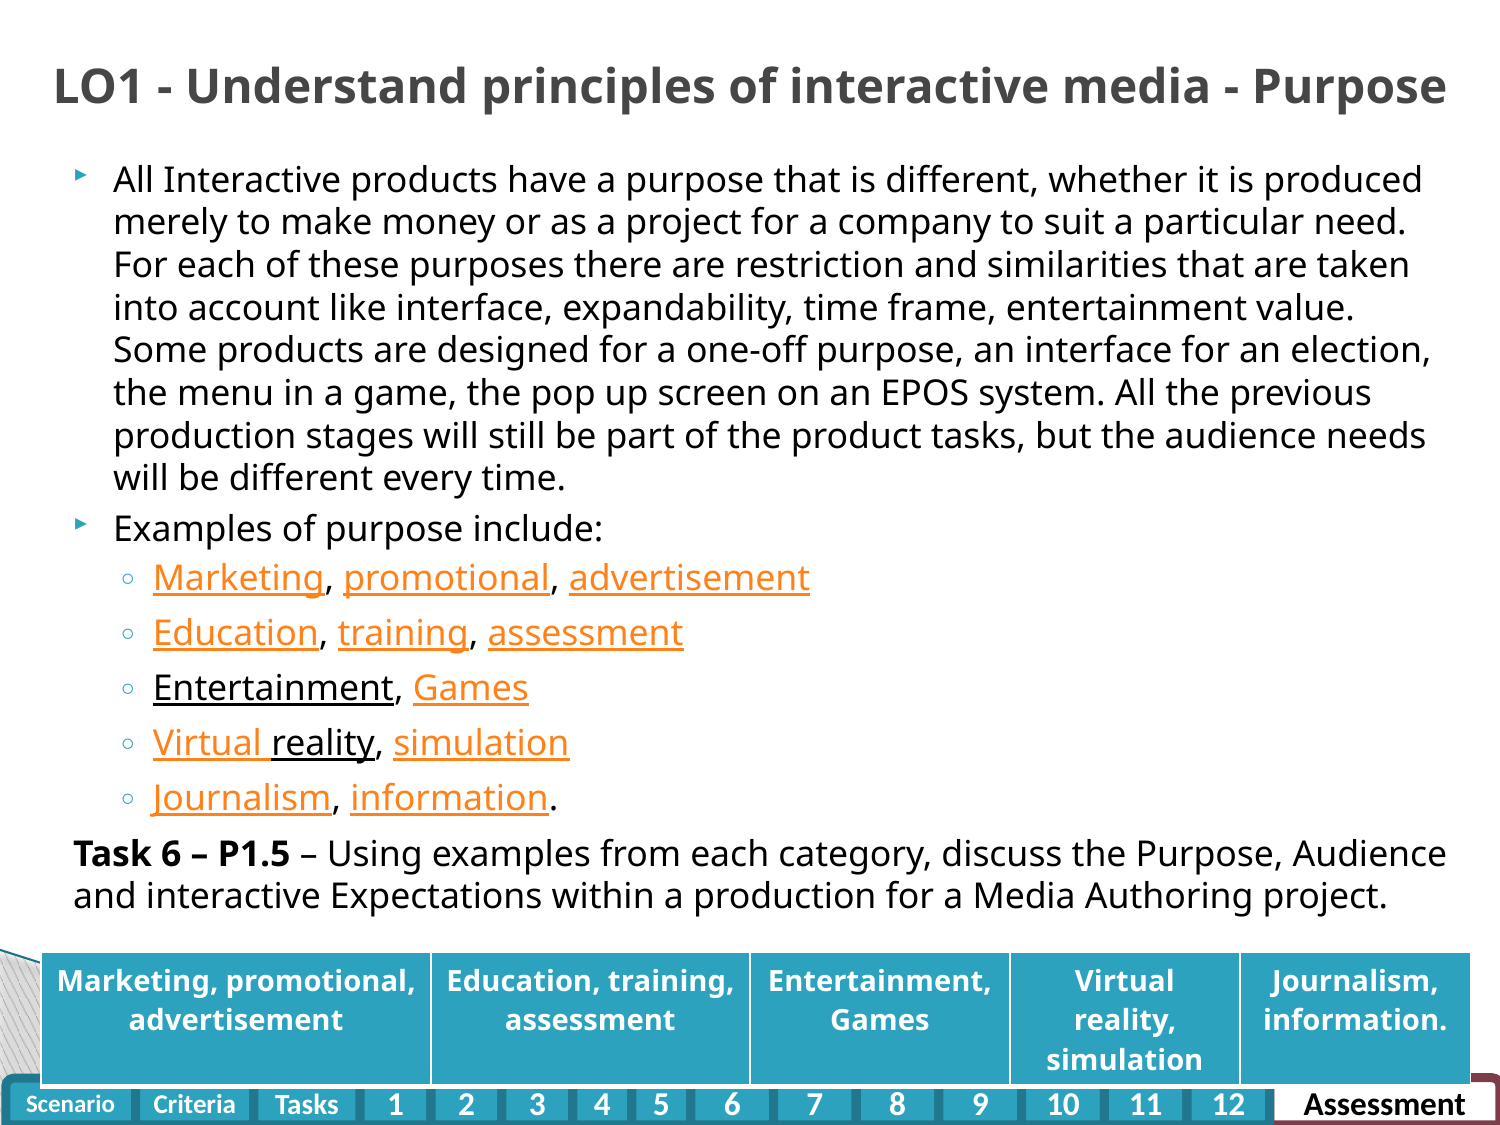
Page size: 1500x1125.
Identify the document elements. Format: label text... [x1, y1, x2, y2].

table_header Entertainment, Games [751, 953, 1009, 1084]
table_header Education, training, assessment [432, 953, 749, 1084]
table_header Virtual reality, simulation [1011, 953, 1239, 1084]
table_header Marketing, promotional, advertisement [42, 953, 430, 1084]
table_header Journalism, information. [1241, 953, 1470, 1084]
list All Interactive products have a purpose that is different, whether it is produced merely to make money or as a project for a company to suit a particular need. For each of these purposes there are restriction and similarities that are taken into account like interface, expandability, time frame, entertainment value. Some products are designed for a one-off purpose, an interface for an election, the menu in a game, the pop up screen on an EPOS system. All the previous production stages will still be part of the product tasks, but the audience needs will be different every time. Examples of purpose include: Marketing, promotional, advertisement Education, training, assessment Entertainment, Games Virtual reality, simulation Journalism, information. Task 6 – P1.5 – Using examples from each category, discuss the Purpose, Audience and interactive Expectations within a production for a Media Authoring project. [41, 149, 1471, 951]
title LO1 - Understand principles of interactive media - Purpose [37, 19, 1471, 149]
